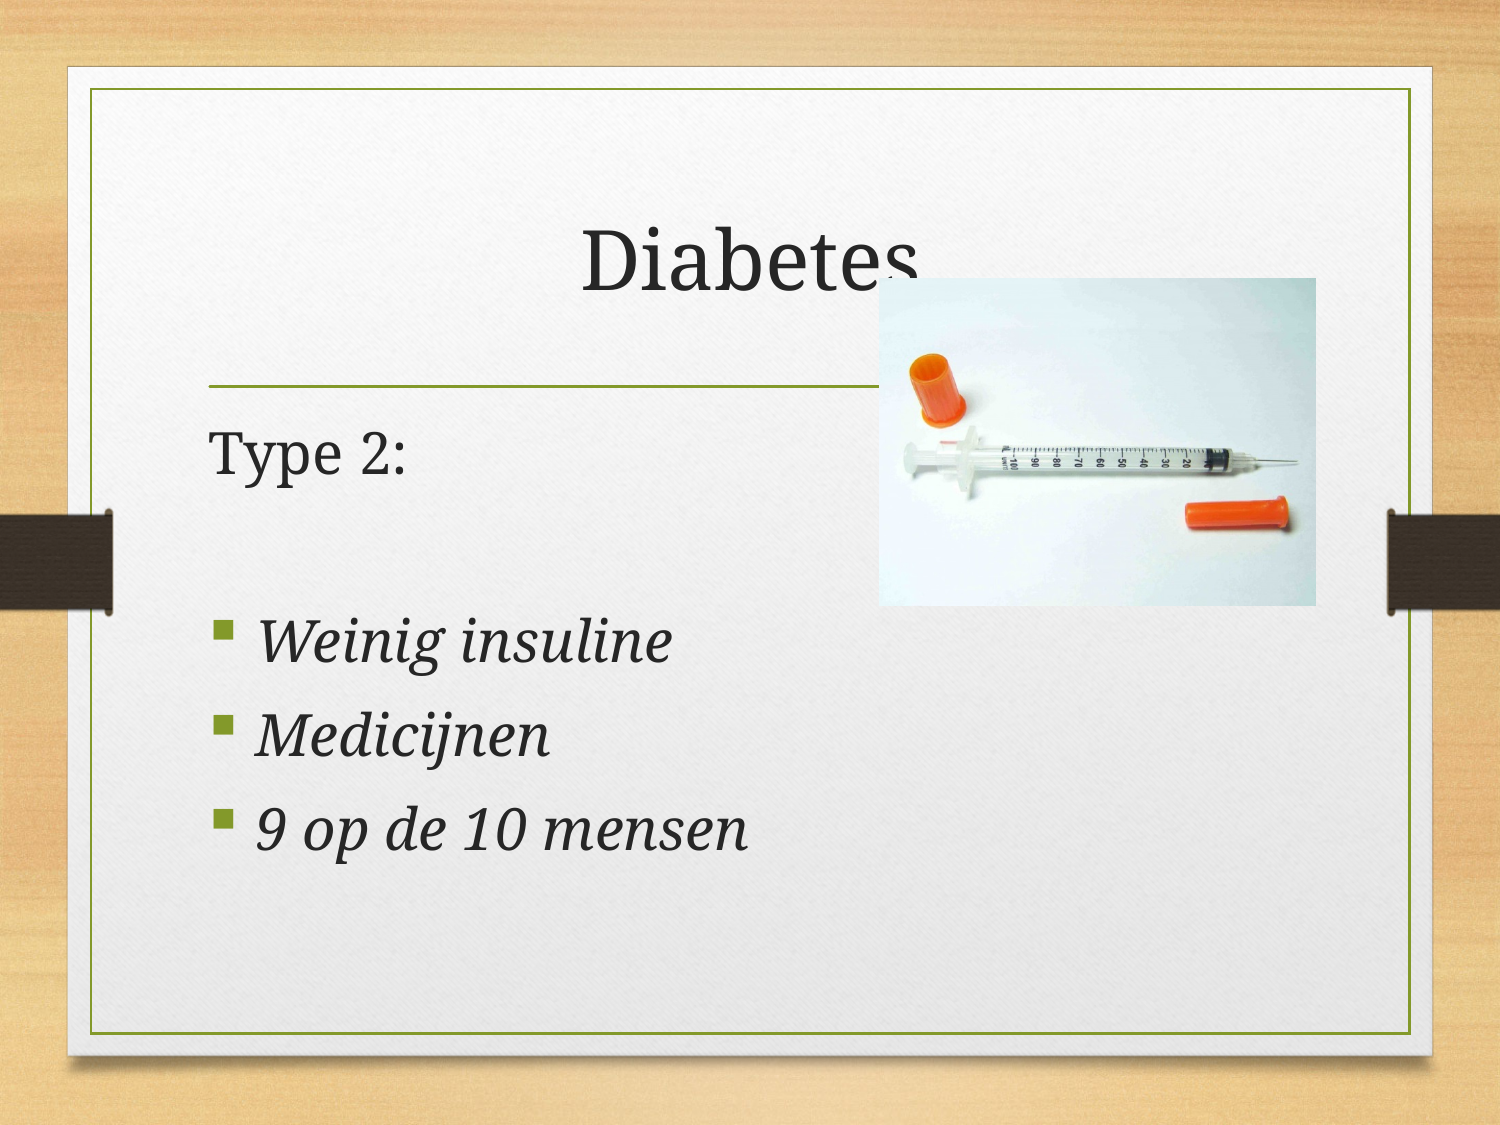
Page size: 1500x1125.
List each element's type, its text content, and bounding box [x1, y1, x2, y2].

title Diabetes [193, 150, 1309, 365]
picture [0, 0, 1500, 1125]
list Type 2: Weinig insuline Medicijnen 9 op de 10 mensen [193, 408, 1309, 974]
